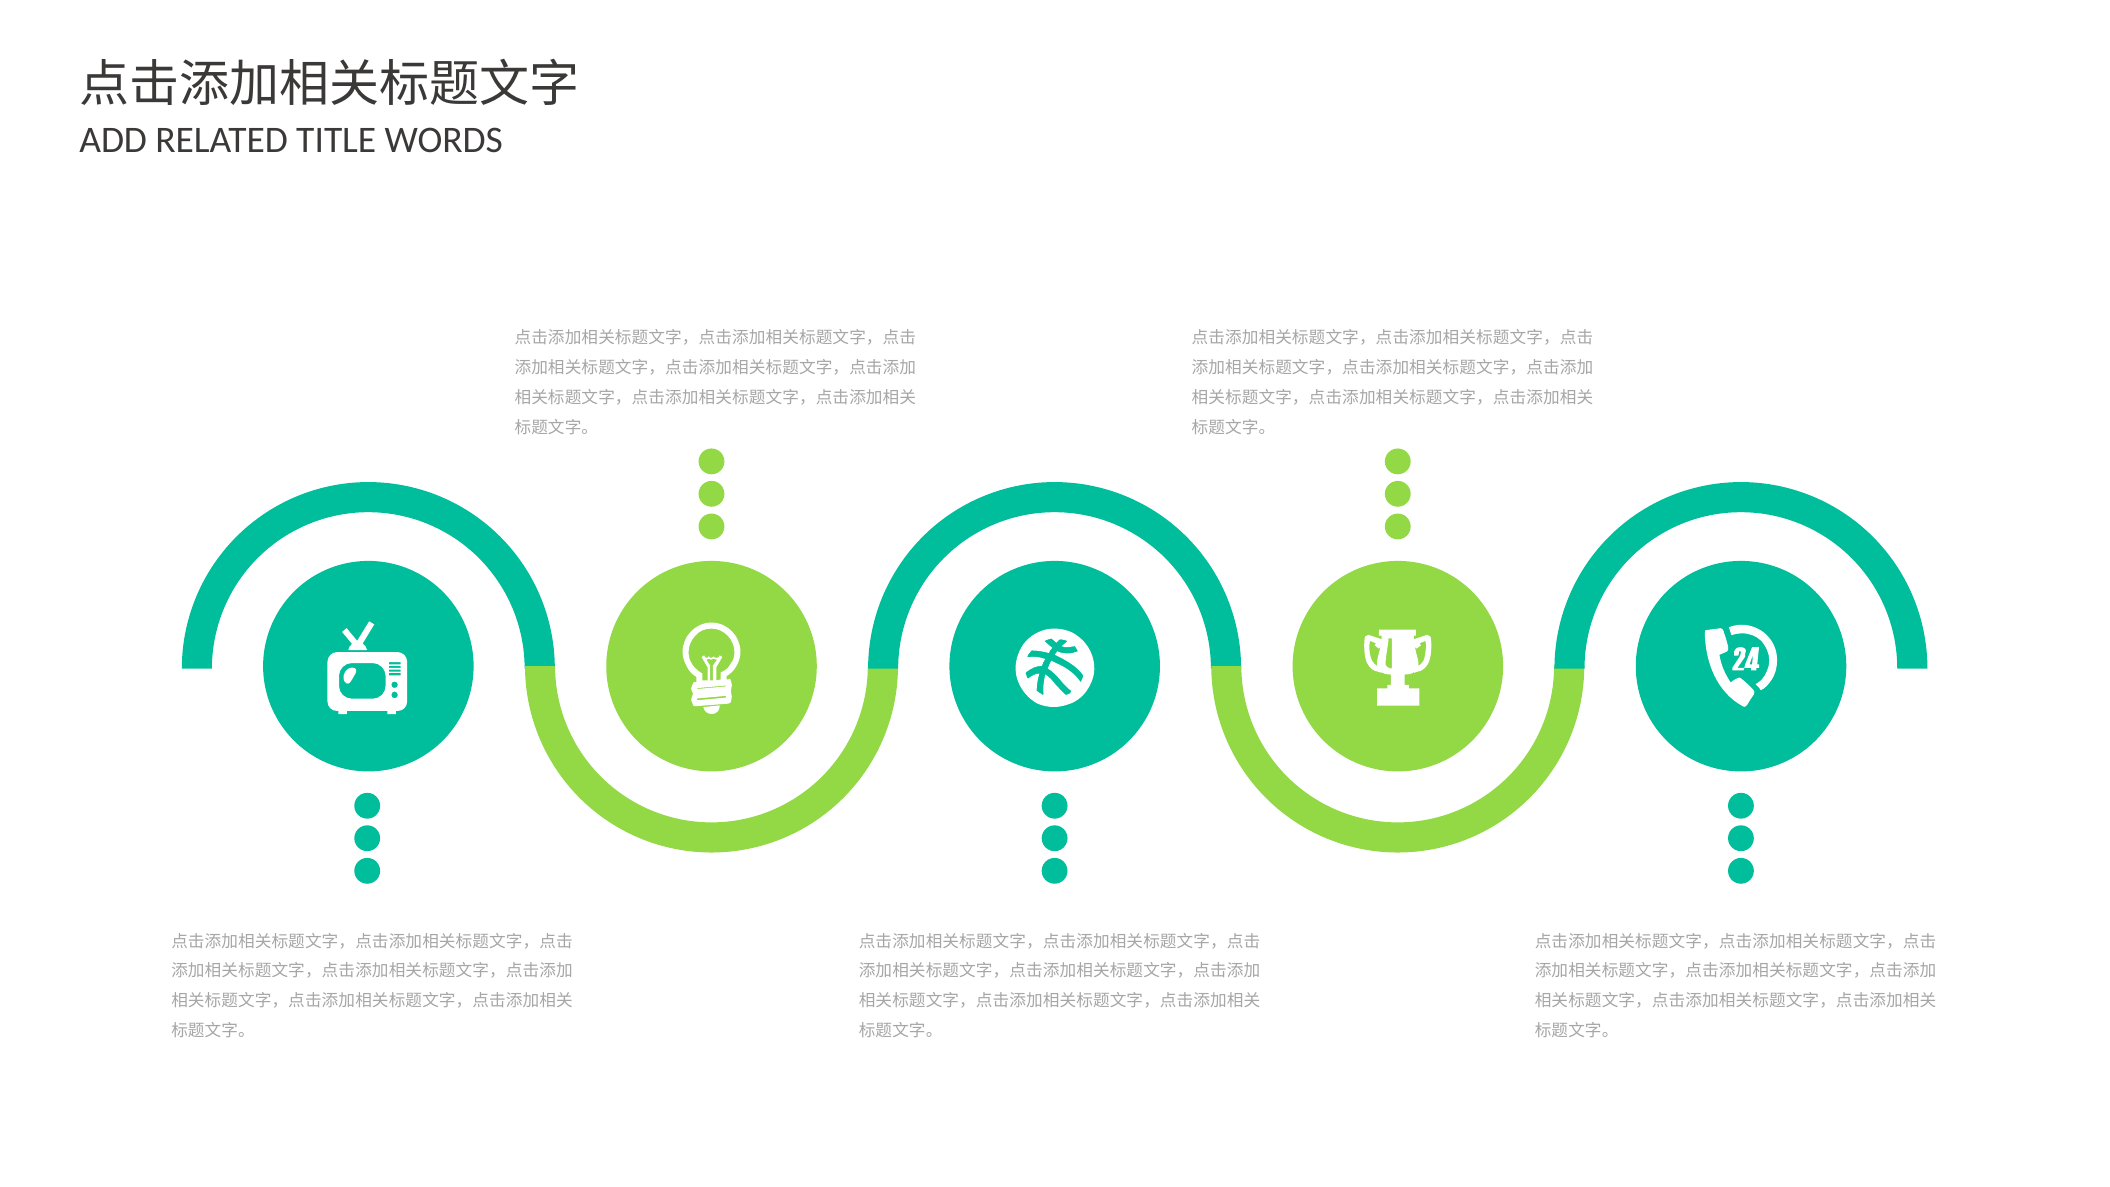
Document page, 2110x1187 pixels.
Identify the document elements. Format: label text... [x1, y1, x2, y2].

text_box 点击添加相关标题文字，点击添加相关标题文字，点击添加相关标题文字，点击添加相关标题文字，点击添加相关标题文字，点击添加相关标题文字，点击添加相关标题文字。 [156, 912, 599, 1048]
text_box 点击添加相关标题文字，点击添加相关标题文字，点击添加相关标题文字，点击添加相关标题文字，点击添加相关标题文字，点击添加相关标题文字，点击添加相关标题文字。 [1176, 309, 1619, 445]
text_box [949, 560, 1160, 772]
text_box 点击添加相关标题文字，点击添加相关标题文字，点击添加相关标题文字，点击添加相关标题文字，点击添加相关标题文字，点击添加相关标题文字，点击添加相关标题文字。 [1520, 912, 1962, 1048]
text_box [181, 479, 1928, 856]
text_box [698, 448, 725, 540]
text_box 点击添加相关标题文字 [63, 43, 596, 120]
text_box 点击添加相关标题文字，点击添加相关标题文字，点击添加相关标题文字，点击添加相关标题文字，点击添加相关标题文字，点击添加相关标题文字，点击添加相关标题文字。 [499, 309, 942, 445]
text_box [263, 560, 474, 772]
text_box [1292, 560, 1504, 772]
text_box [606, 560, 817, 772]
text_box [1727, 792, 1754, 884]
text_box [1635, 560, 1847, 772]
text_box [1041, 792, 1068, 884]
text_box 点击添加相关标题文字，点击添加相关标题文字，点击添加相关标题文字，点击添加相关标题文字，点击添加相关标题文字，点击添加相关标题文字，点击添加相关标题文字。 [844, 912, 1286, 1048]
text_box ADD RELATED TITLE WORDS [63, 107, 520, 169]
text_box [354, 792, 381, 884]
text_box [1384, 448, 1411, 540]
